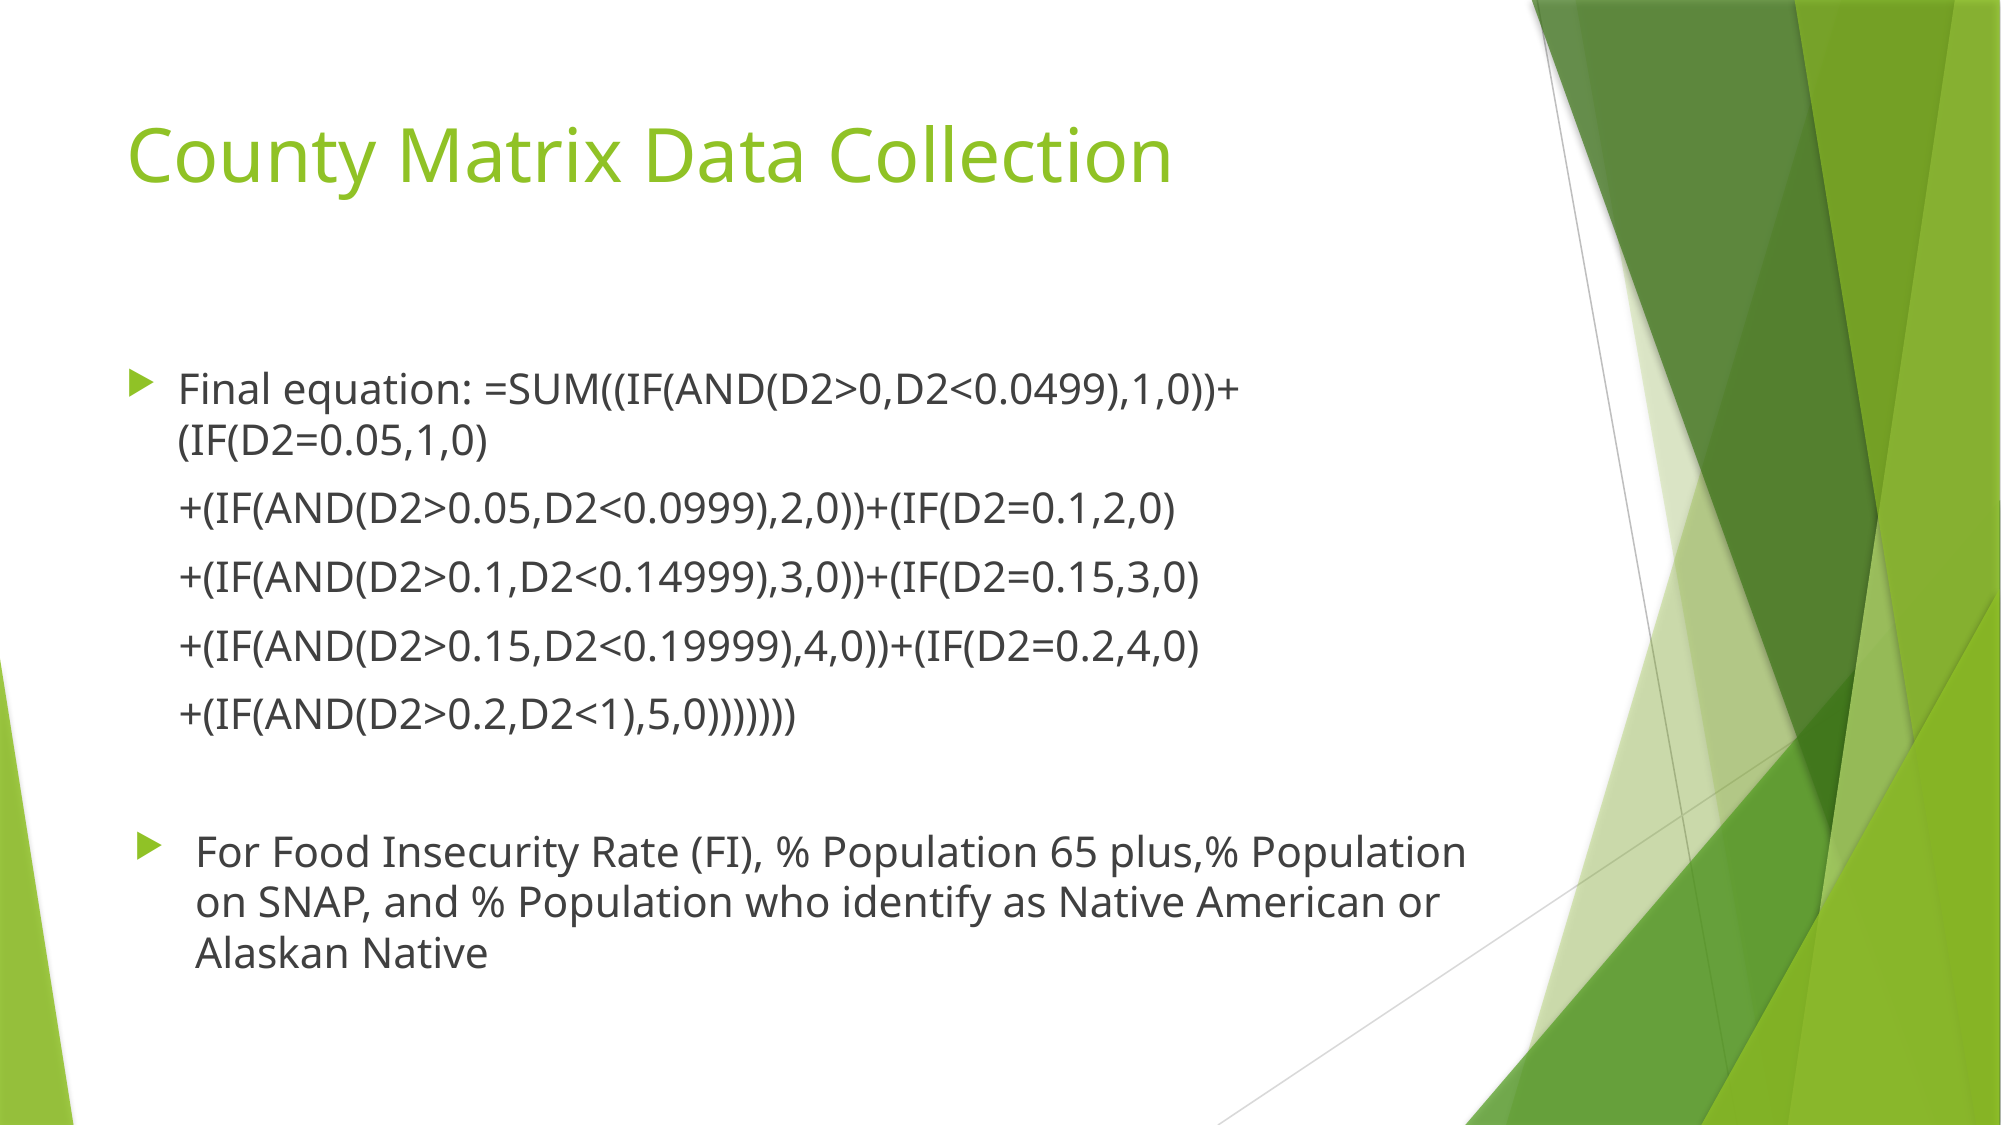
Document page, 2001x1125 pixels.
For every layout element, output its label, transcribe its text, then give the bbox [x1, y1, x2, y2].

list Final equation: =SUM((IF(AND(D2>0,D2<0.0499),1,0))+(IF(D2=0.05,1,0) +(IF(AND(D2>0.05,D2<0.0999),2,0))+(IF(D2=0.1,2,0) +(IF(AND(D2>0.1,D2<0.14999),3,0))+(IF(D2=0.15,3,0) +(IF(AND(D2>0.15,D2<0.19999),4,0))+(IF(D2=0.2,4,0) +(IF(AND(D2>0.2,D2<1),5,0))))))) For Food Insecurity Rate (FI), % Population 65 plus,% Population on SNAP, and % Population who identify as Native American or Alaskan Native [111, 354, 1522, 992]
title County Matrix Data Collection [111, 99, 1522, 317]
